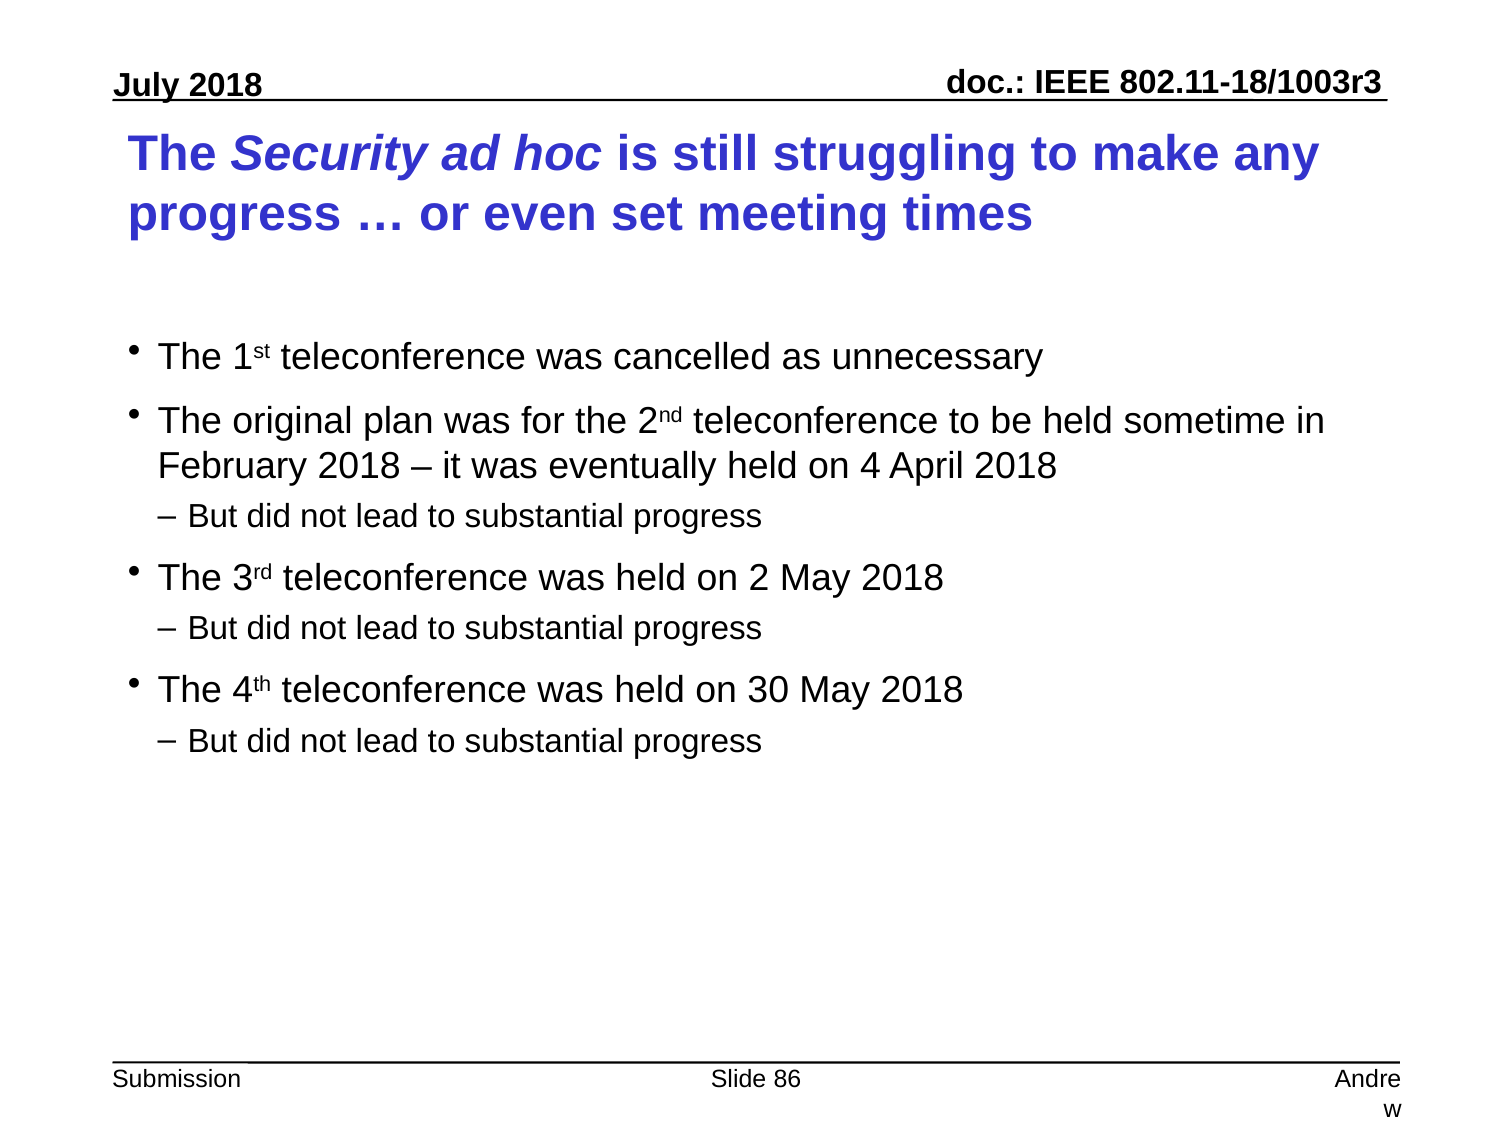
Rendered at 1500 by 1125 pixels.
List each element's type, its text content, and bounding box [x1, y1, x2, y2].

title The Security ad hoc is still struggling to make any progress … or even set meeting times [112, 112, 1388, 288]
slide_number Slide 86 [709, 1061, 803, 1093]
list The 1st teleconference was cancelled as unnecessary The original plan was for the 2nd teleconference to be held sometime in February 2018 – it was eventually held on 4 April 2018 But did not lead to substantial progress The 3rd teleconference was held on 2 May 2018 But did not lead to substantial progress The 4th teleconference was held on 30 May 2018 But did not lead to substantial progress [112, 324, 1388, 1000]
footer Andrew Myles, Cisco [1320, 1061, 1402, 1093]
